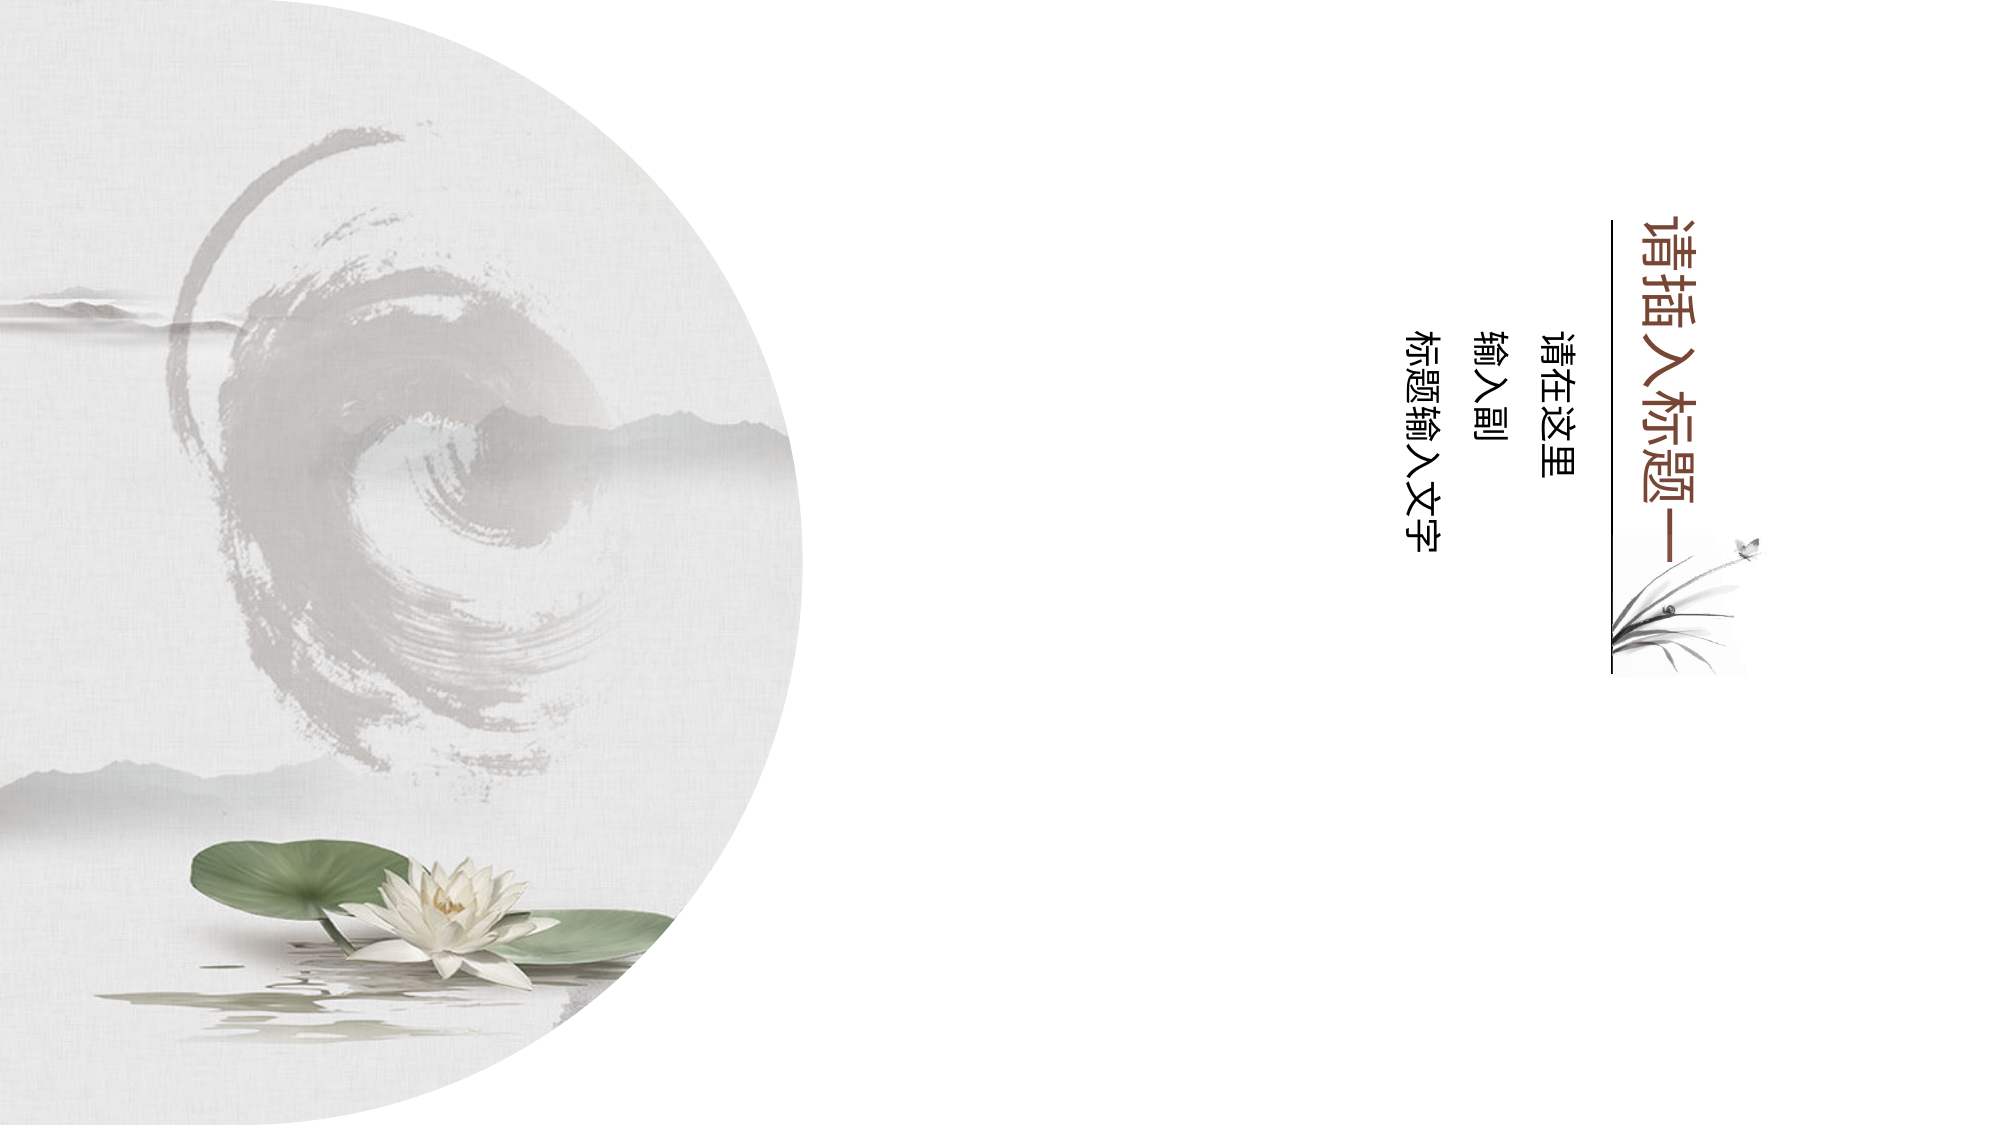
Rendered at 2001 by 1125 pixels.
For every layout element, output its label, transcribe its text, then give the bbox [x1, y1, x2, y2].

picture [1612, 535, 1767, 677]
text_box 请在这里 输入副 标题输入文字 [1377, 315, 1612, 571]
text_box [0, 0, 804, 1125]
text_box 请插入标题一 [1612, 200, 1714, 535]
